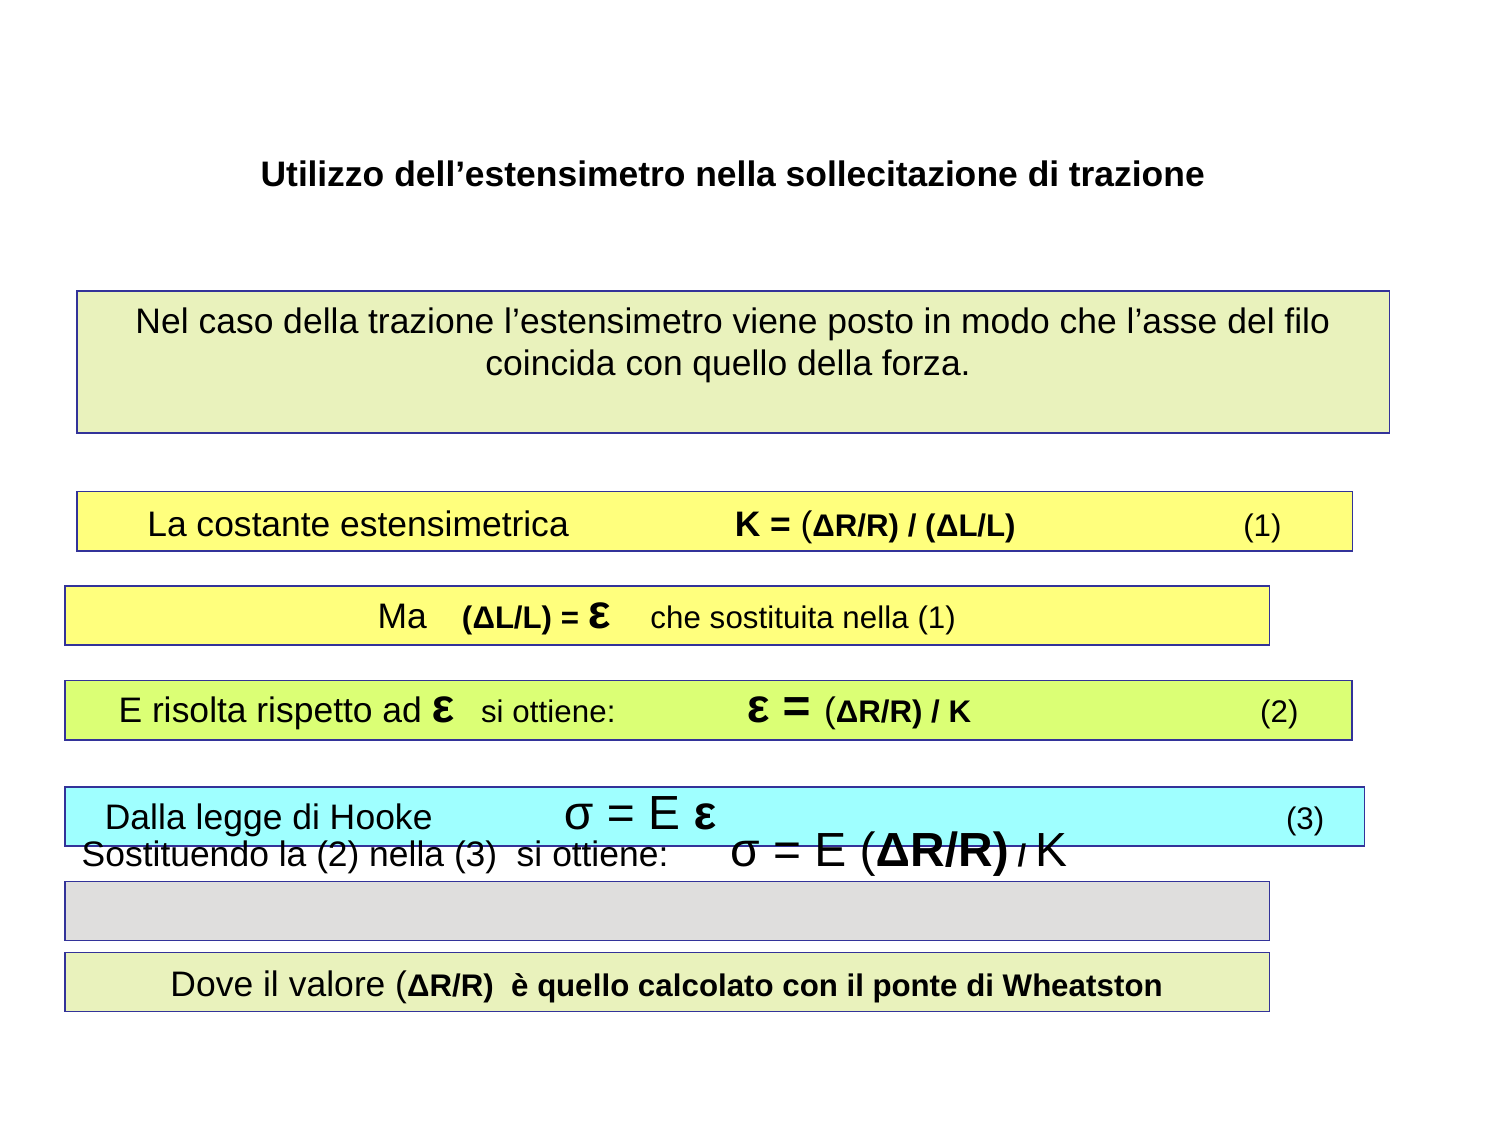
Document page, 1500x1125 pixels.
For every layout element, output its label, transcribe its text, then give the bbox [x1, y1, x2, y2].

text_box Utilizzo dell’estensimetro nella sollecitazione di trazione [76, 137, 1390, 201]
text_box Sostituendo la (2) nella (3) si ottiene: σ = E (ΔR/R) / K [64, 881, 1270, 941]
text_box Nel caso della trazione l’estensimetro viene posto in modo che l’asse del filo coincida con quello della forza. [76, 290, 1390, 433]
text_box La costante estensimetrica K = (ΔR/R) / (ΔL/L) (1) [76, 491, 1353, 551]
text_box Ma (ΔL/L) = ε che sostituita nella (1) [64, 586, 1270, 646]
text_box Dove il valore (ΔR/R) è quello calcolato con il ponte di Wheatston [64, 952, 1270, 1012]
text_box Dalla legge di Hooke σ = E ε (3) [64, 786, 1365, 847]
text_box E risolta rispetto ad ε si ottiene: ε = (ΔR/R) / K (2) [64, 680, 1353, 740]
